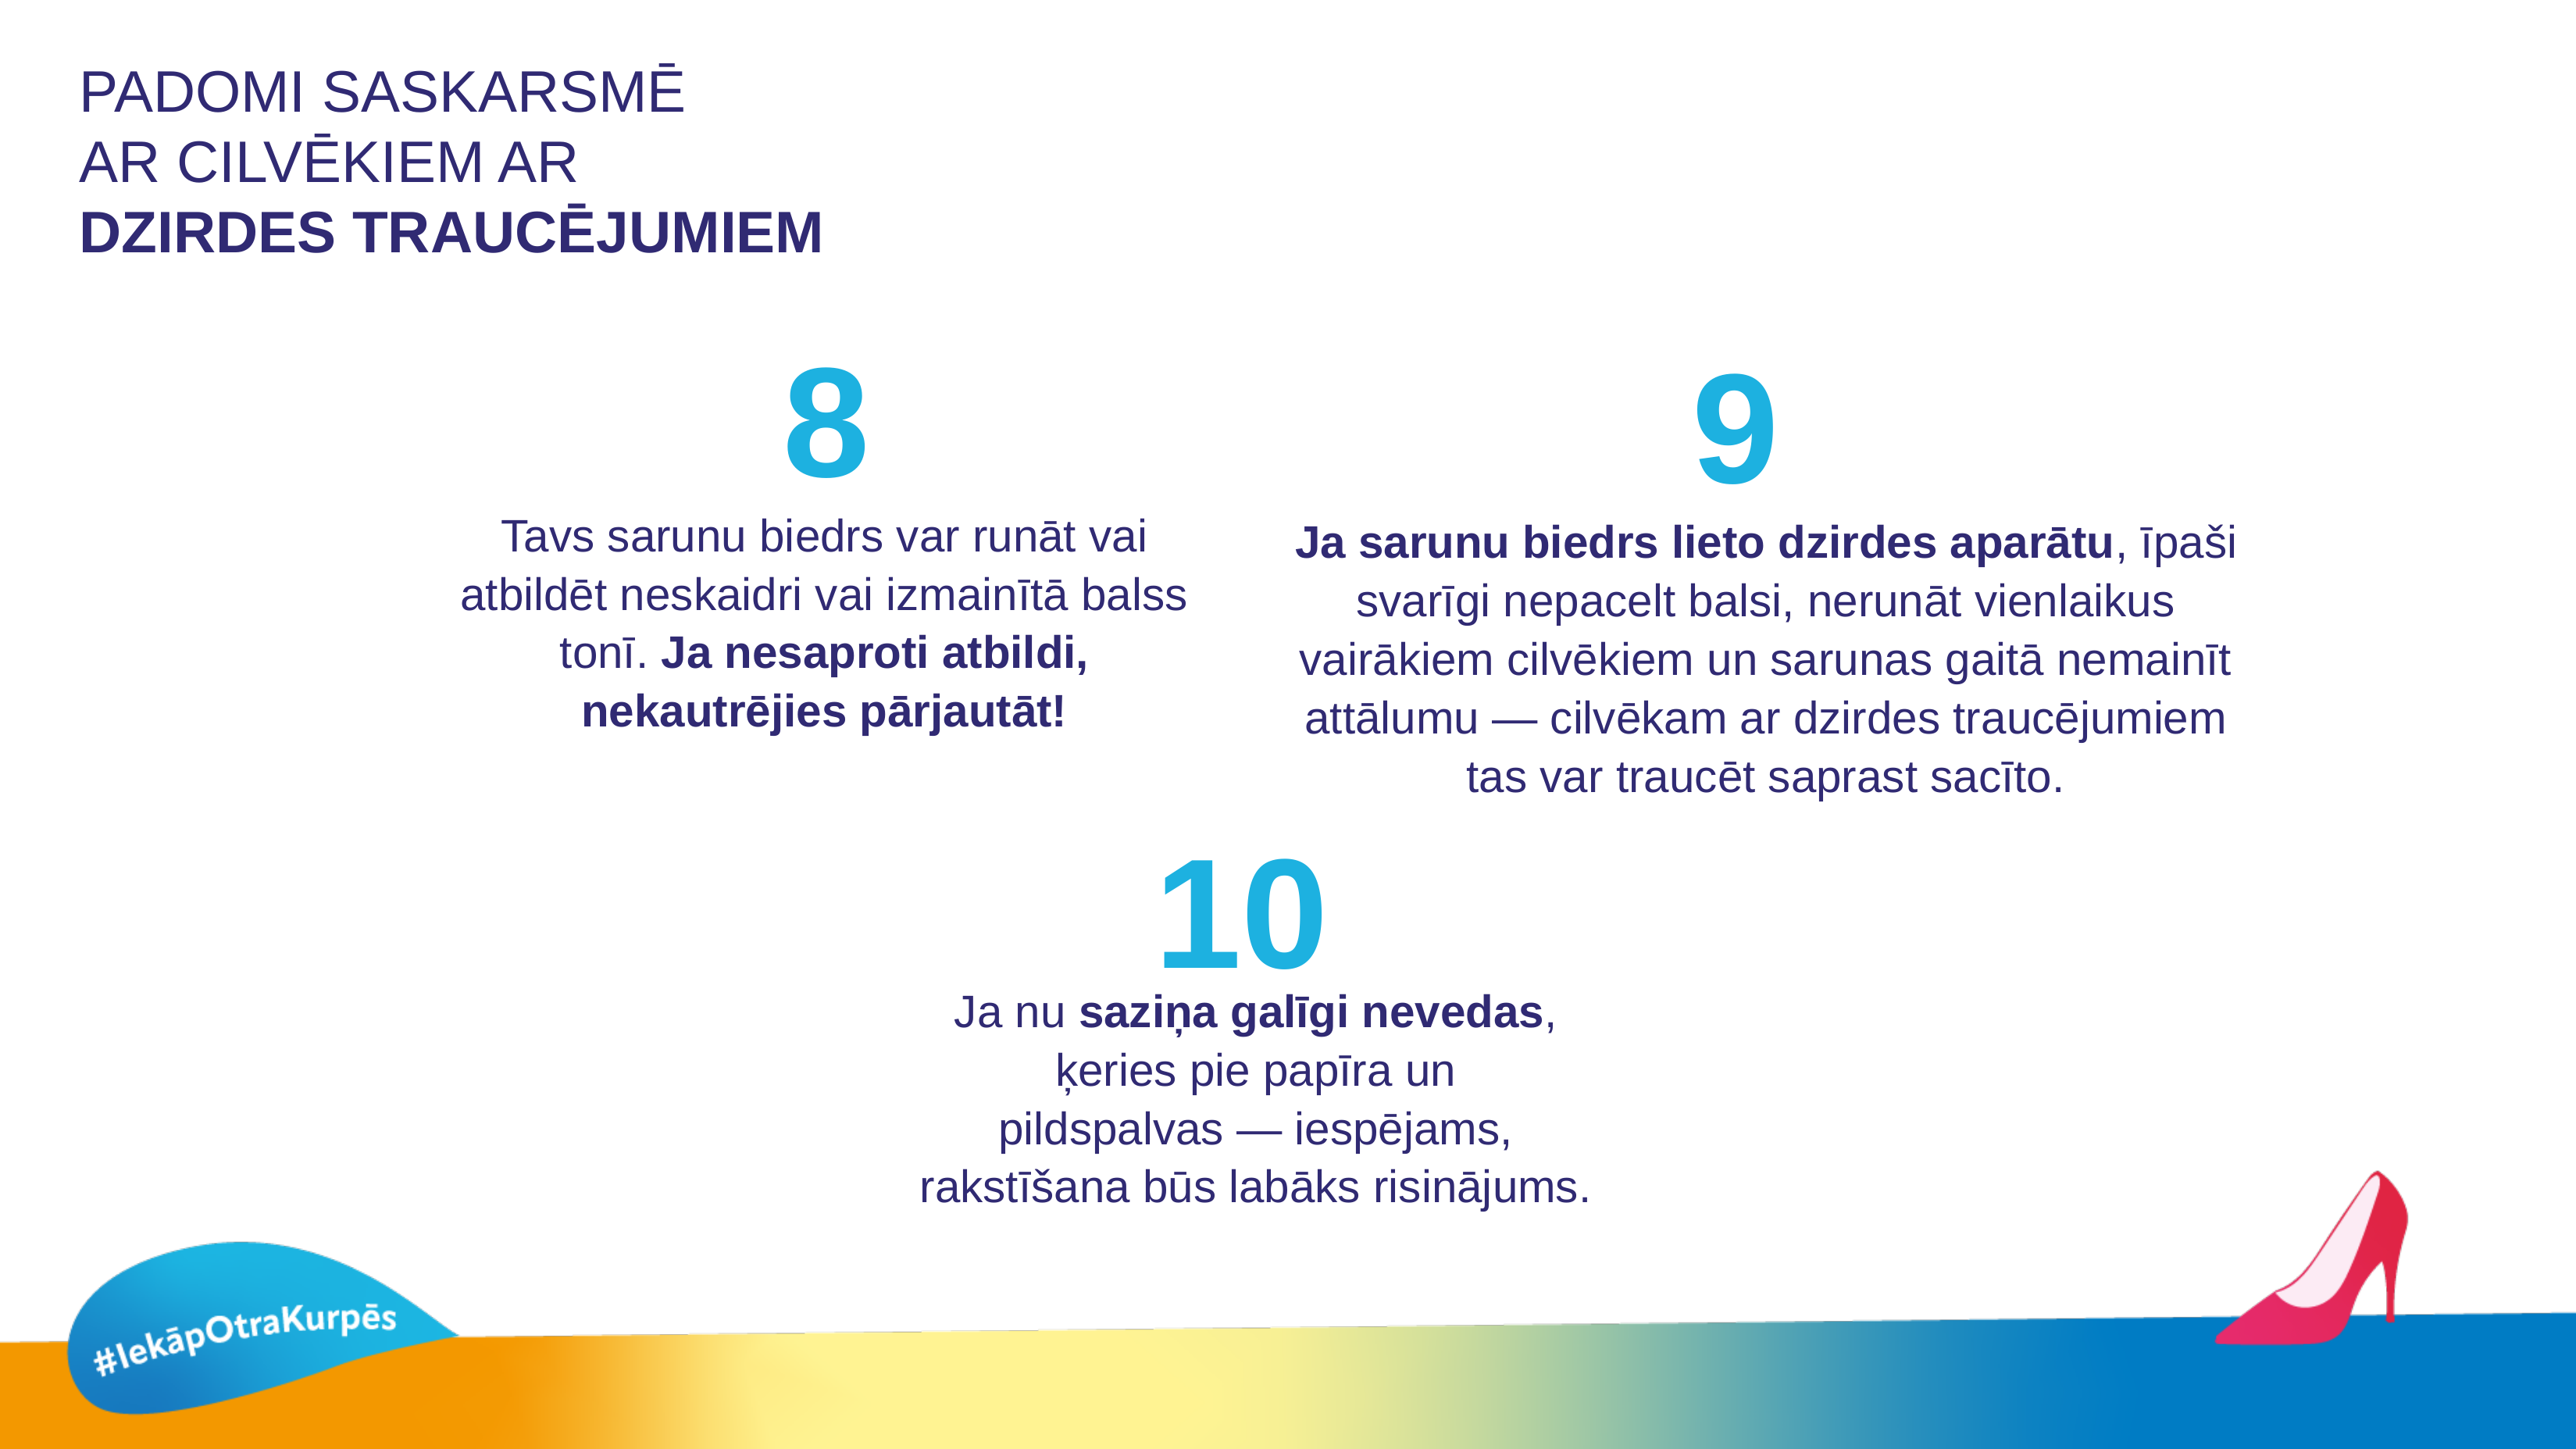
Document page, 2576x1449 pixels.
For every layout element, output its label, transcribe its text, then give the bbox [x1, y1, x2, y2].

text_box 10 [1148, 805, 1457, 1008]
text_box 8 [776, 315, 909, 516]
picture [0, 1144, 2576, 1449]
text_box Tavs sarunu biedrs var runāt vai atbildēt neskaidri vai izmainītā balss tonī. Ja nesaproti atbildi, nekautrējies pārjautāt! [429, 496, 1221, 741]
title PADOMI SASKARSMĒ AR CILVĒKIEM AR DZIRDES TRAUCĒJUMIEM [79, 53, 1208, 287]
text_box Ja nu saziņa galīgi nevedas, ķeries pie papīra un pildspalvas — iespējams, rakstīšana būs labāks risinājums. [904, 972, 1608, 1142]
text_box Ja sarunu biedrs lieto dzirdes aparātu, īpaši svarīgi nepacelt balsi, nerunāt vienlaikus vairākiem cilvēkiem un sarunas gaitā nemainīt attālumu — cilvēkam ar dzirdes traucējumiem tas var traucēt saprast sacīto. [1274, 503, 2258, 806]
text_box 9 [1686, 320, 1995, 522]
